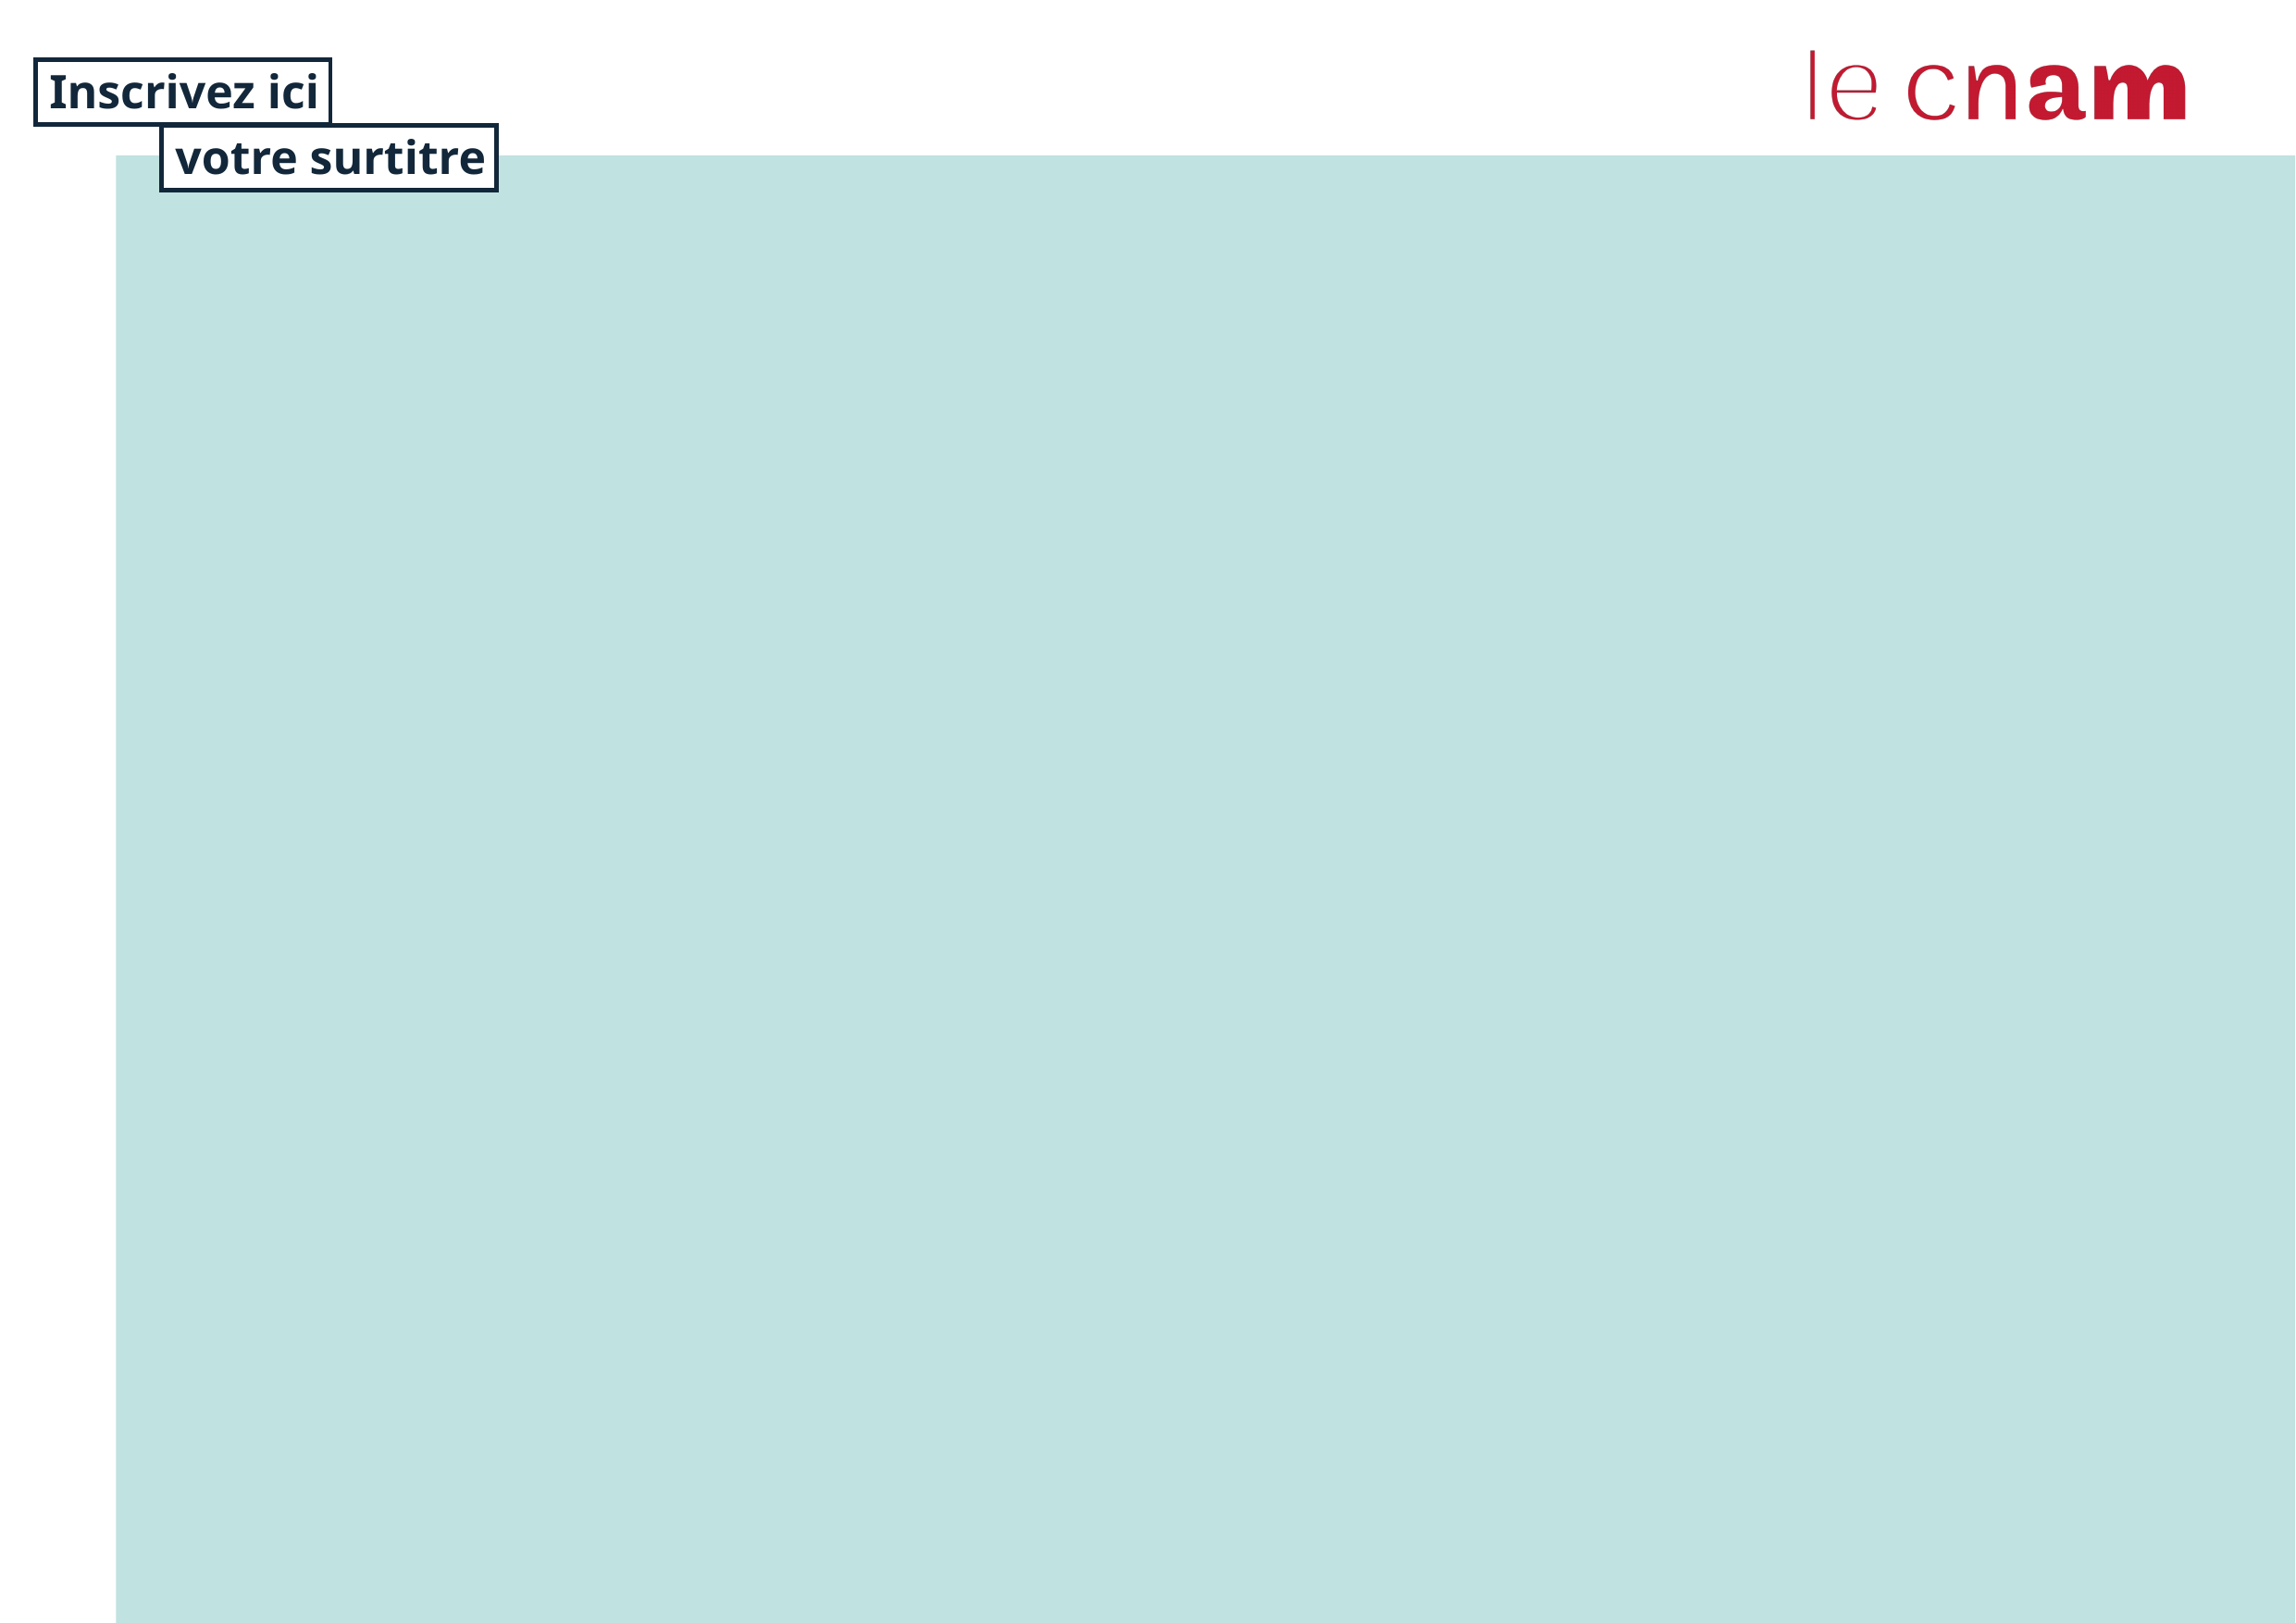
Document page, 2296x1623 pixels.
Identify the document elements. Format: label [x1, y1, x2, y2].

picture [1791, 31, 2205, 140]
text_box [54, 58, 472, 192]
